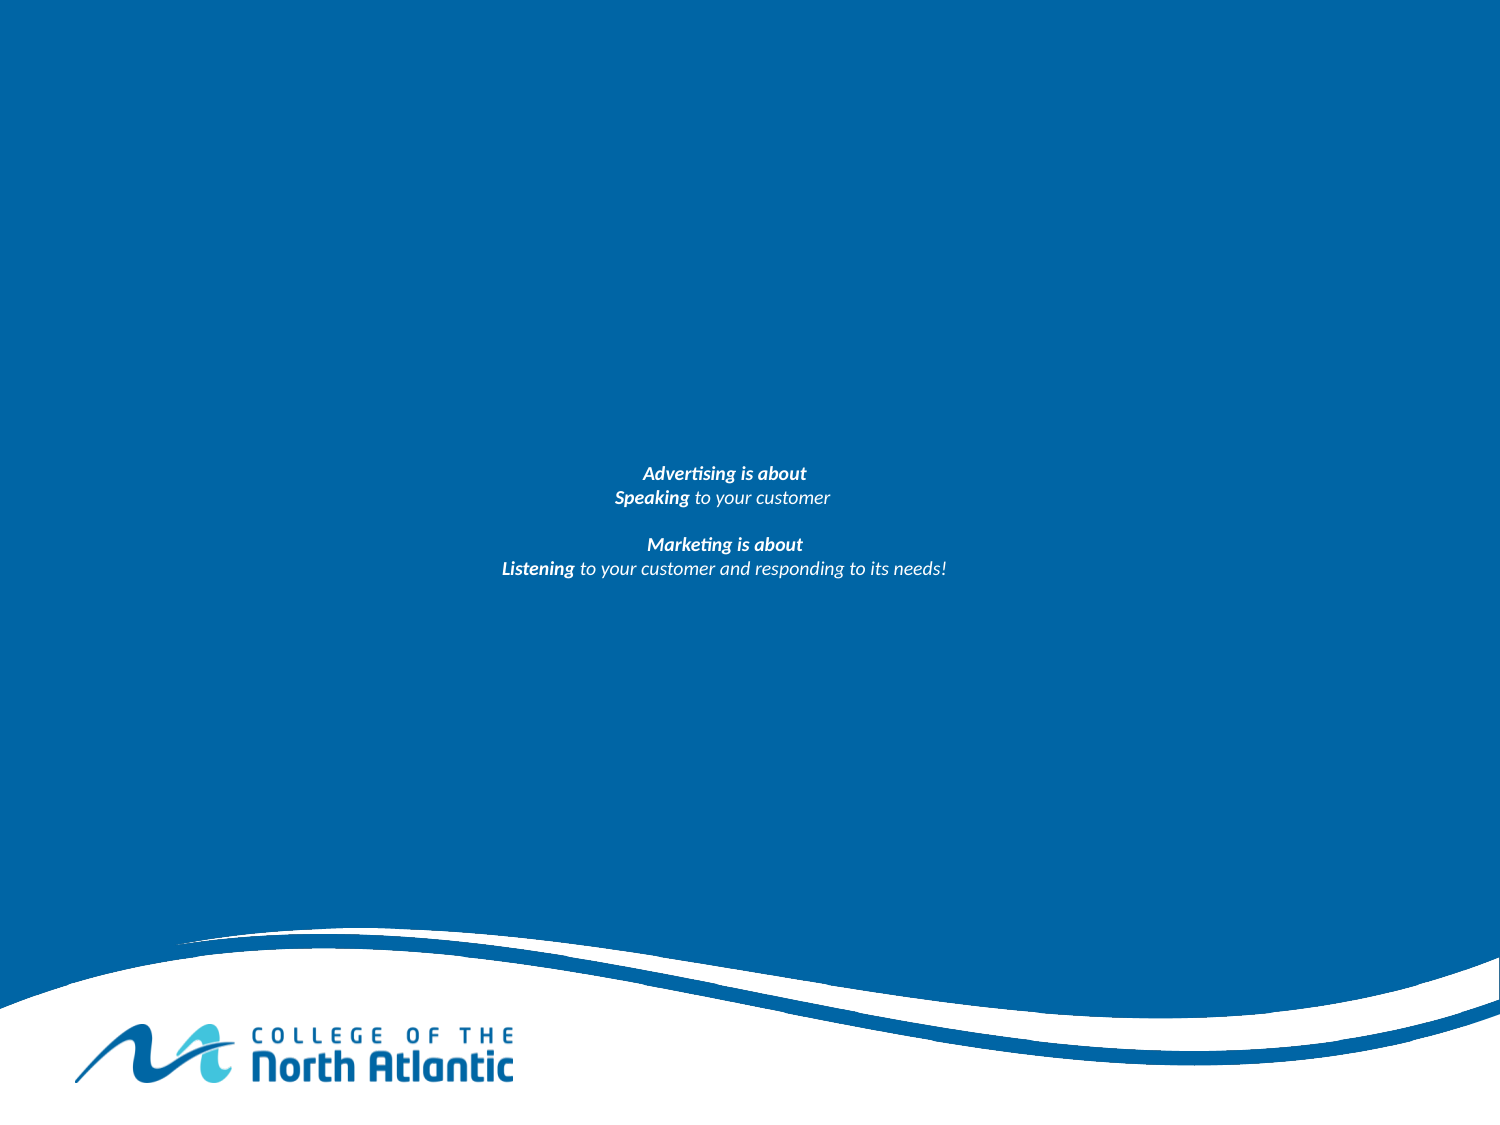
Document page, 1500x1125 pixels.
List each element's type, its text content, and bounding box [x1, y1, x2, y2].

title Advertising is about Speaking to your customer Marketing is about Listening to your customer and responding to its needs! [50, 450, 1400, 638]
picture [0, 928, 1500, 1125]
